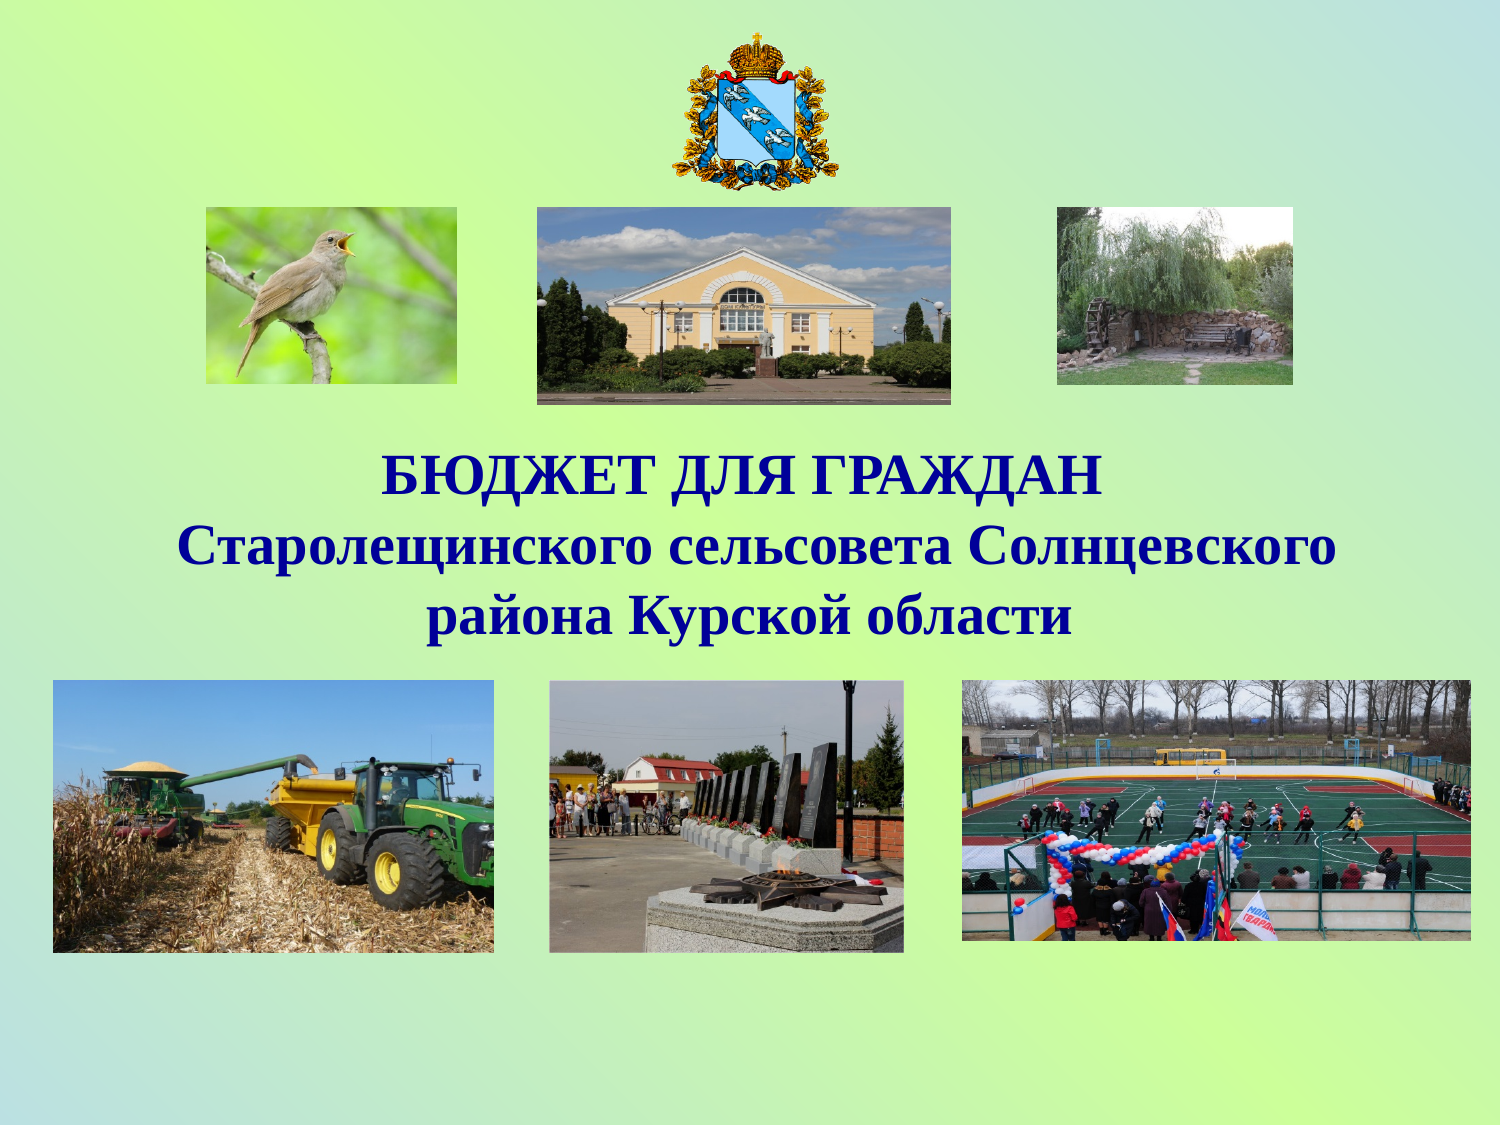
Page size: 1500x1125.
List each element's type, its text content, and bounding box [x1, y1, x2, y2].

title БЮДЖЕТ ДЛЯ ГРАЖДАН Старолещинского сельсовета Солнцевского района Курской области [111, 420, 1388, 663]
picture [206, 207, 457, 385]
picture [537, 207, 951, 405]
picture [962, 680, 1471, 941]
picture [666, 30, 841, 201]
picture [1056, 207, 1293, 385]
picture [52, 680, 494, 953]
picture [548, 680, 904, 953]
